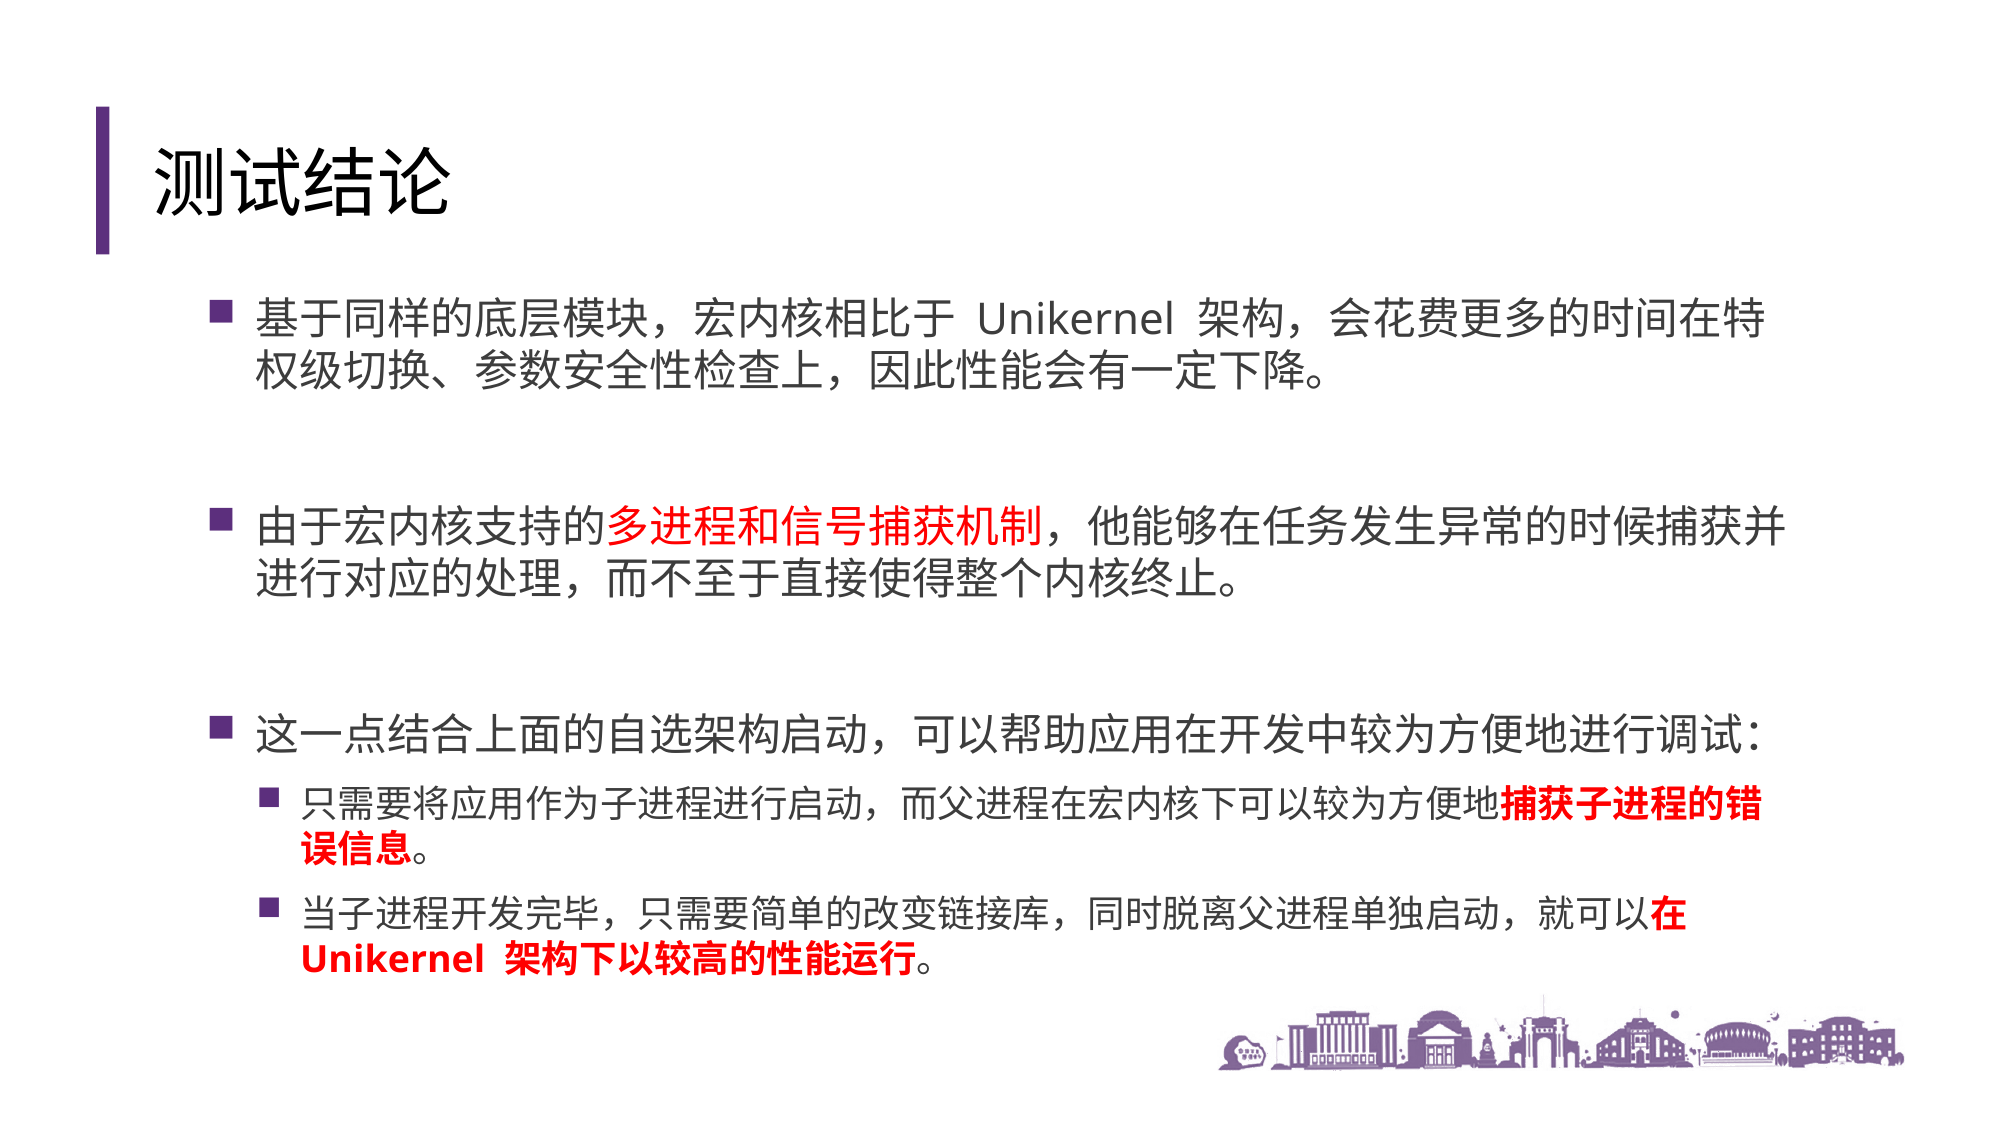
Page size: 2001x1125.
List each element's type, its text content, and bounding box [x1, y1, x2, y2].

list 基于同样的底层模块，宏内核相比于 Unikernel 架构，会花费更多的时间在特权级切换、参数安全性检查上，因此性能会有一定下降。 由于宏内核支持的多进程和信号捕获机制，他能够在任务发生异常的时候捕获并进行对应的处理，而不至于直接使得整个内核终止。 这一点结合上面的自选架构启动，可以帮助应用在开发中较为方便地进行调试： 只需要将应用作为子进程进行启动，而父进程在宏内核下可以较为方便地捕获子进程的错误信息。 当子进程开发完毕，只需要简单的改变链接库，同时脱离父进程单独启动，就可以在 Unikernel 架构下以较高的性能运行。 [137, 283, 1811, 997]
text_box 测试结论 [137, 128, 1643, 233]
